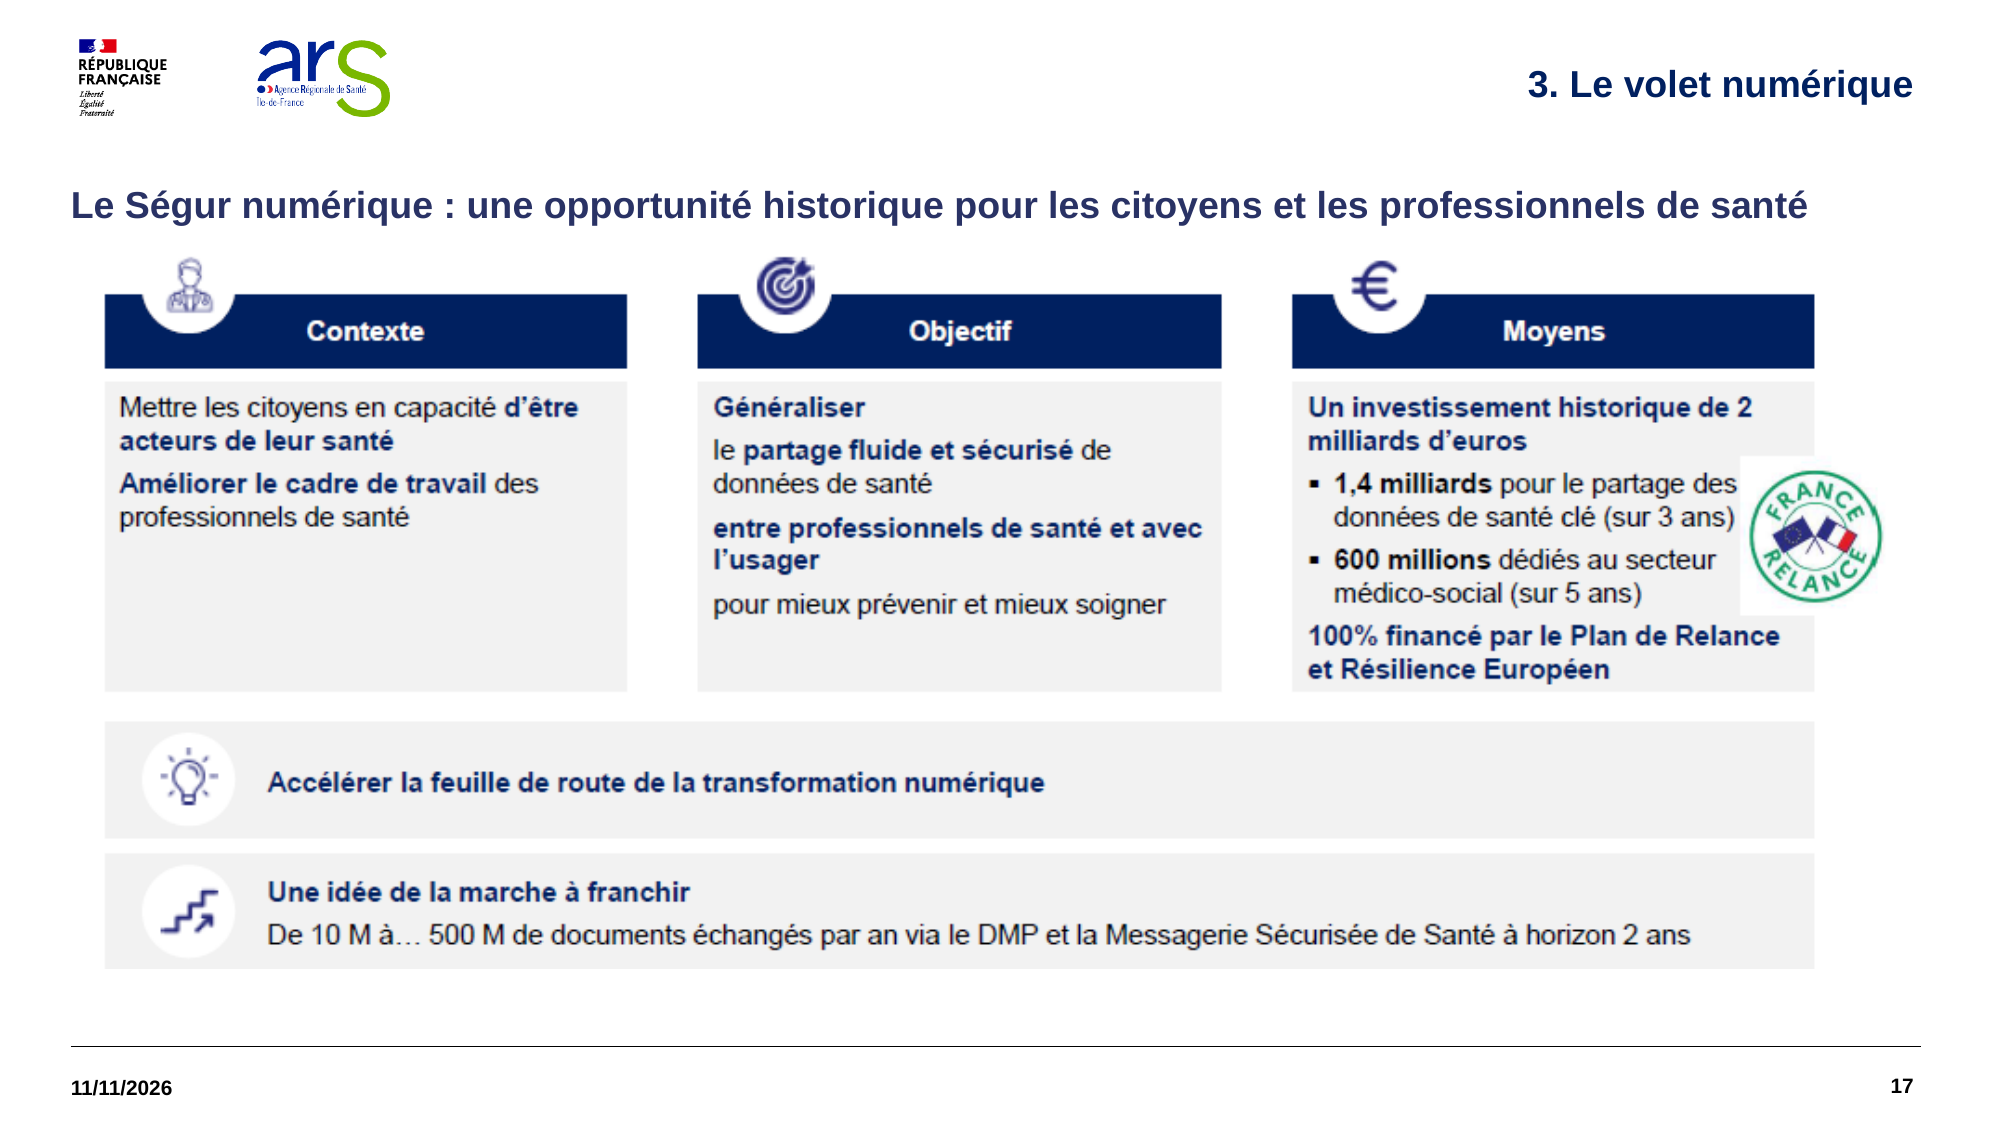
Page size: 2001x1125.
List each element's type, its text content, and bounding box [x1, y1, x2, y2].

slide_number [70, 1049, 327, 1125]
picture [256, 40, 390, 117]
footer 3. Le volet numérique [627, 42, 1914, 122]
picture [63, 23, 182, 142]
picture [70, 225, 1891, 970]
slide_number 17 [1618, 1046, 1914, 1125]
text_box Le Ségur numérique : une opportunité historique pour les citoyens et les professionnels de santé [70, 180, 1980, 226]
